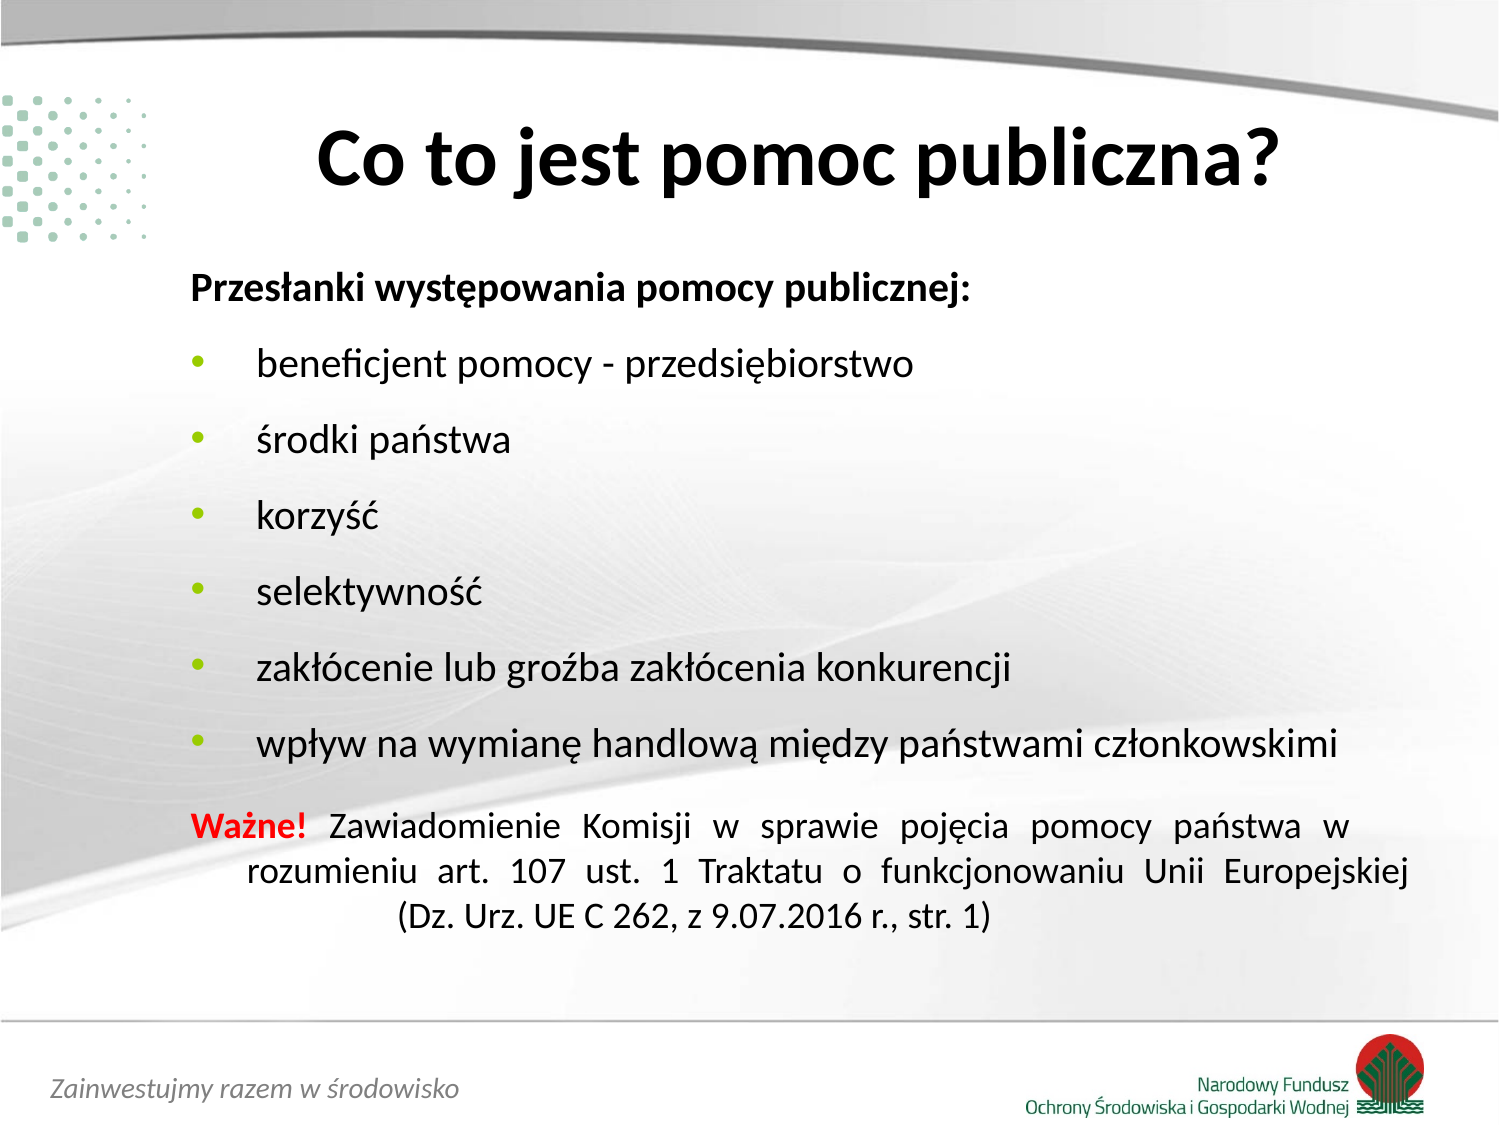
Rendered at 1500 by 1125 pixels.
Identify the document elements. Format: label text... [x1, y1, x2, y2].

picture [0, 0, 1499, 1023]
text_box Co to jest pomoc publiczna? [175, 58, 1425, 246]
picture [1026, 1034, 1424, 1118]
text_box Przesłanki występowania pomocy publicznej: beneficjent pomocy - przedsiębiorstwo środki państwa korzyść selektywność zakłócenie lub groźba zakłócenia konkurencji wpływ na wymianę handlową między państwami członkowskimi Ważne! Zawiadomienie Komisji w sprawie pojęcia pomocy państwa w rozumieniu art. 107 ust. 1 Traktatu o funkcjonowaniu Unii Europejskiej (Dz. Urz. UE C 262, z 9.07.2016 r., str. 1) [175, 262, 1425, 1005]
